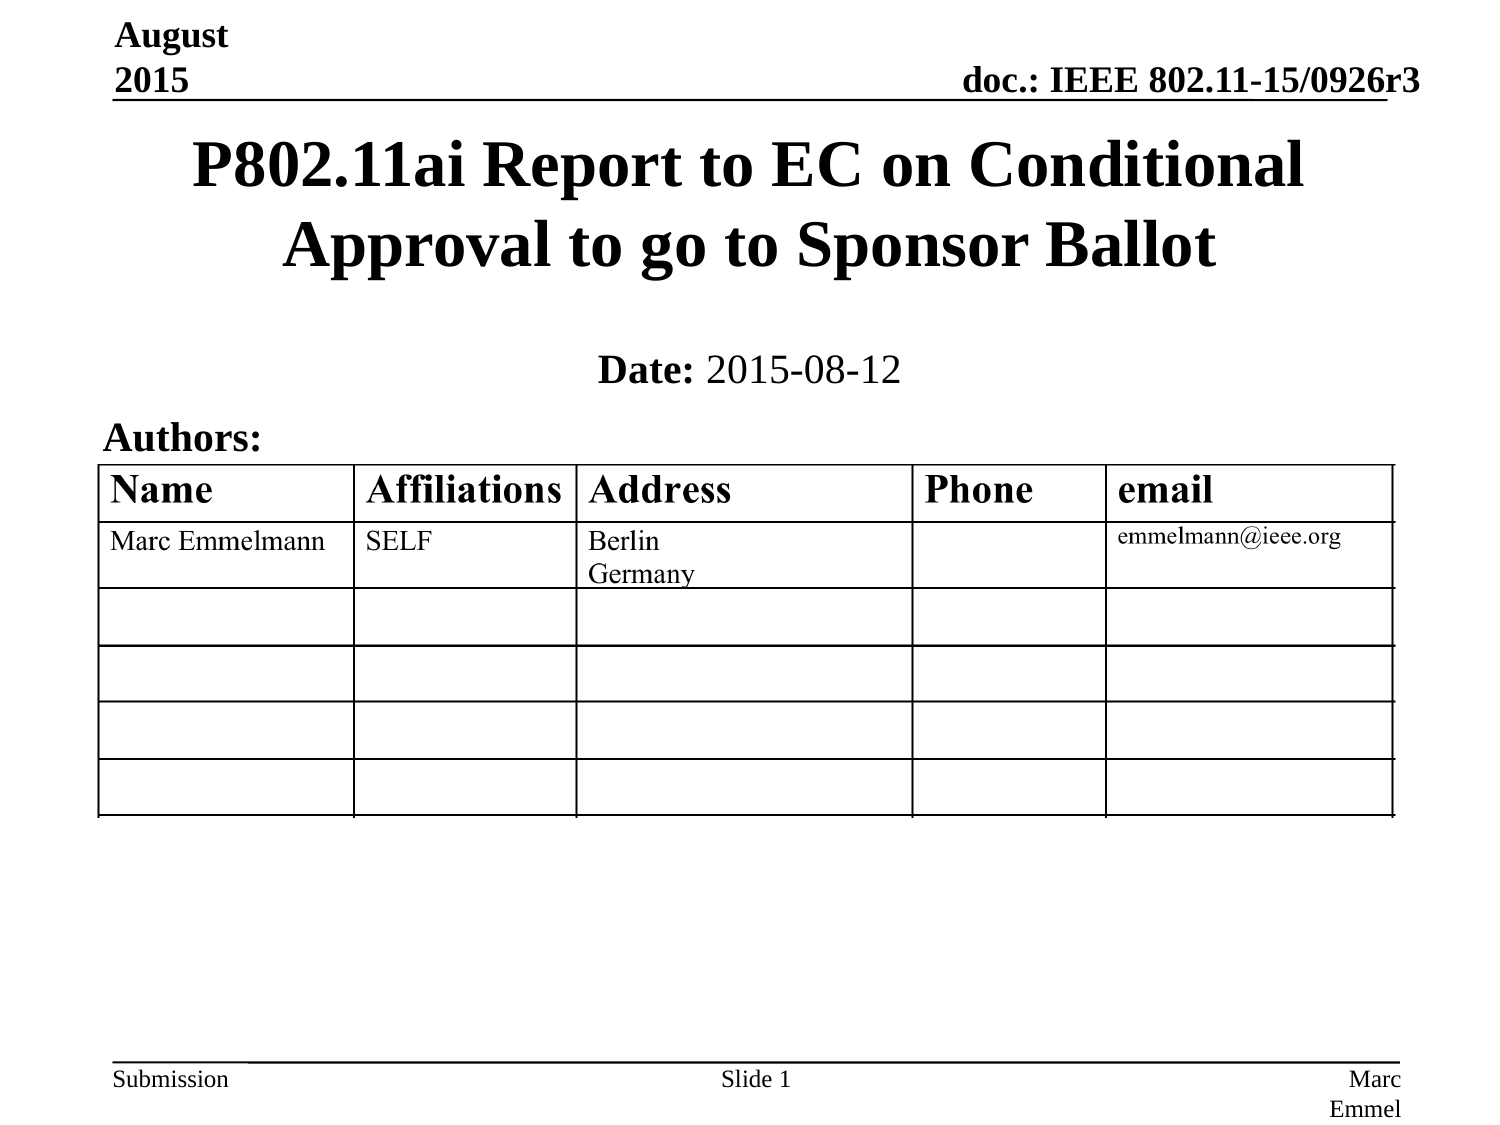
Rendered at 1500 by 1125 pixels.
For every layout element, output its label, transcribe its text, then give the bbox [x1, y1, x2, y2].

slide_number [114, 54, 306, 101]
list Date: 2015-08-12 [112, 334, 1388, 398]
title P802.11ai Report to EC on Conditional Approval to go to Sponsor Ballot [112, 112, 1388, 288]
text_box Authors: [87, 402, 325, 462]
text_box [83, 463, 1422, 863]
slide_number Slide 1 [712, 1061, 800, 1093]
footer Marc Emmelmann, SELF [1324, 1061, 1402, 1093]
